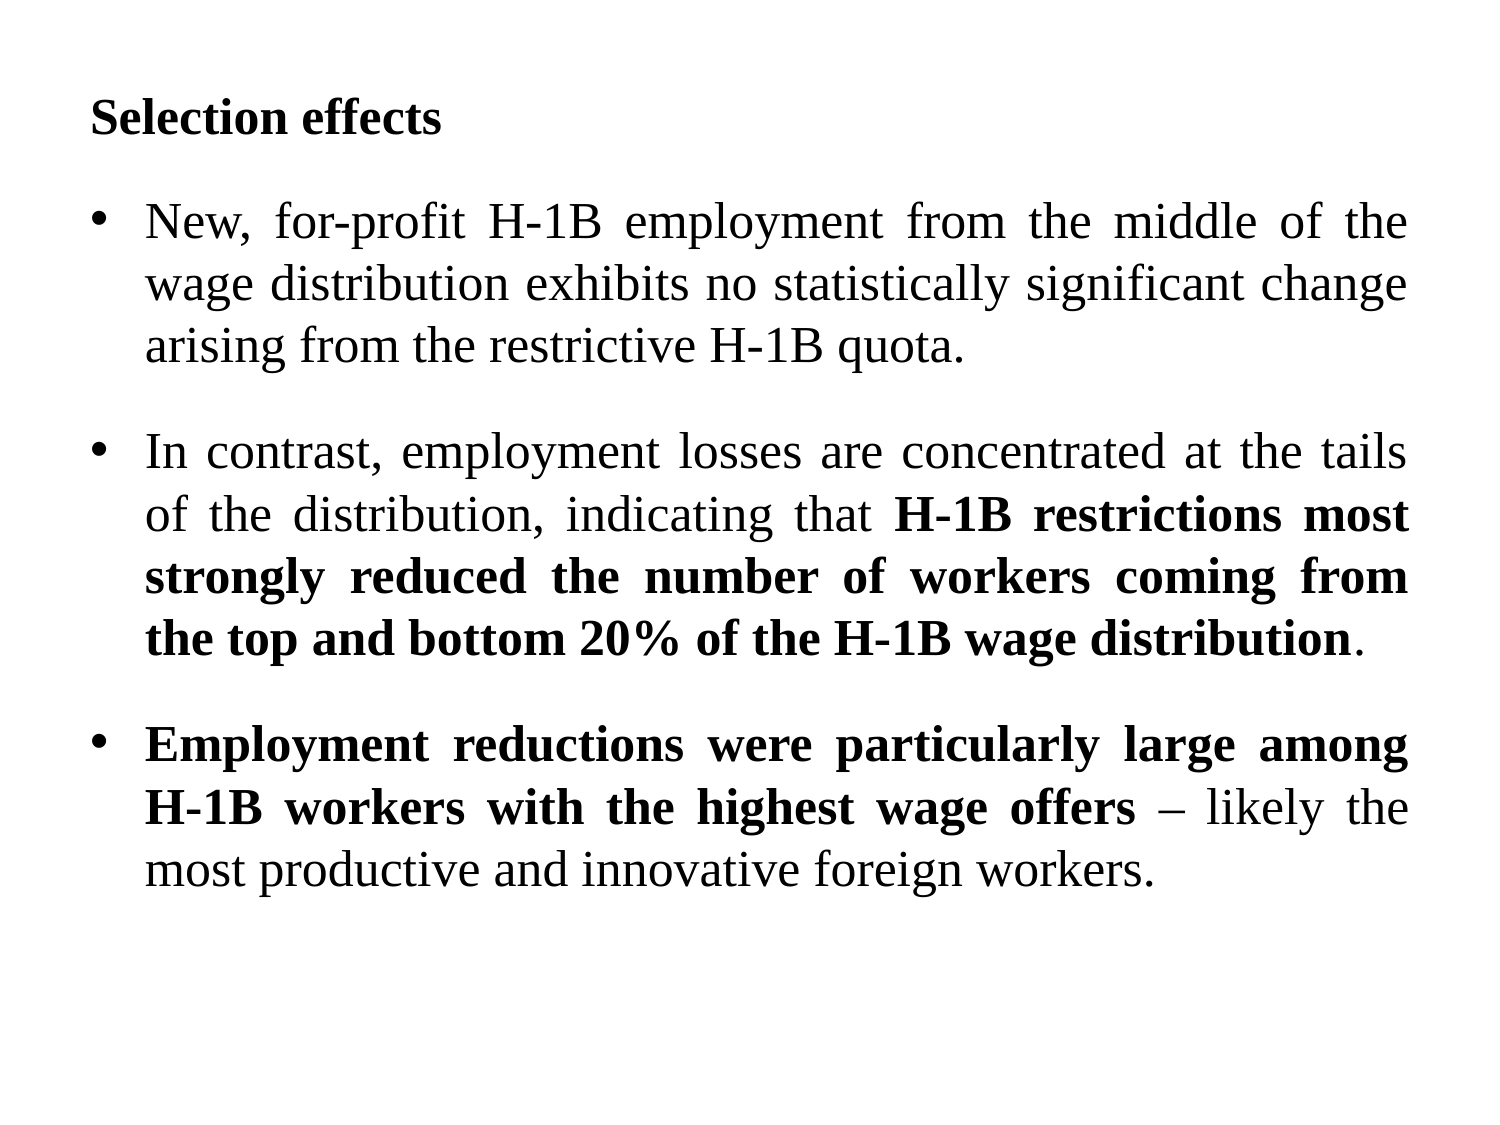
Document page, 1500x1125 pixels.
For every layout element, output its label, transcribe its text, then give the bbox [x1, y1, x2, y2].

list Selection effects New, for-profit H-1B employment from the middle of the wage distribution exhibits no statistically significant change arising from the restrictive H-1B quota. In contrast, employment losses are concentrated at the tails of the distribution, indicating that H-1B restrictions most strongly reduced the number of workers coming from the top and bottom 20% of the H-1B wage distribution. Employment reductions were particularly large among H-1B workers with the highest wage offers – likely the most productive and innovative foreign workers. [75, 75, 1425, 1005]
